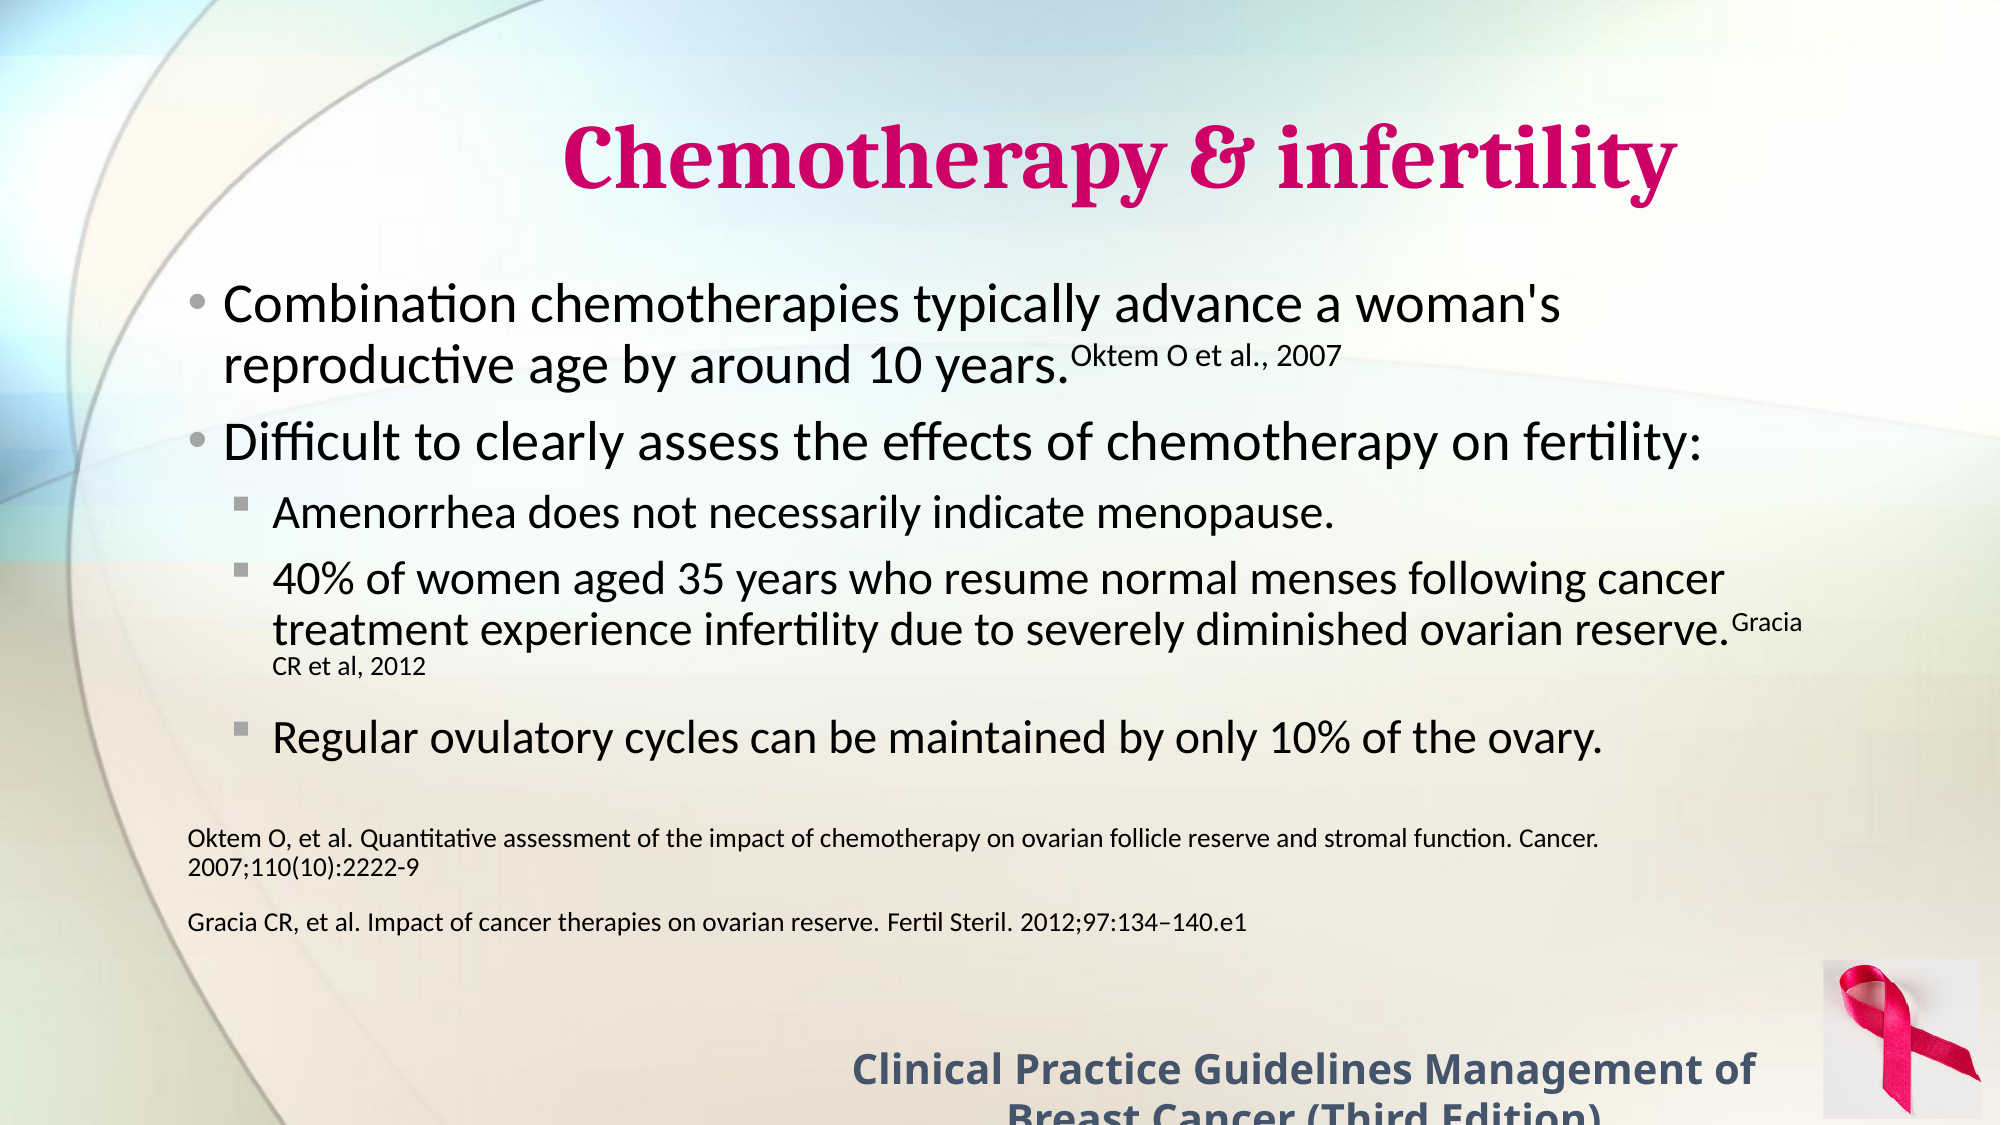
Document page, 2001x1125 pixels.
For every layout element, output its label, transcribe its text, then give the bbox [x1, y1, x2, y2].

list Combination chemotherapies typically advance a woman's reproductive age by around 10 years.Oktem O et al., 2007 Difficult to clearly assess the effects of chemotherapy on fertility: Amenorrhea does not necessarily indicate menopause. 40% of women aged 35 years who resume normal menses following cancer treatment experience infertility due to severely diminished ovarian reserve.Gracia CR et al, 2012 Regular ovulatory cycles can be maintained by only 10% of the ovary. Oktem O, et al. Quantitative assessment of the impact of chemotherapy on ovarian follicle reserve and stromal function. Cancer. 2007;110(10):2222-9 Gracia CR, et al. Impact of cancer therapies on ovarian reserve. Fertil Steril. 2012;97:134–140.e1 [172, 266, 1826, 961]
slide_number 9 [1325, 1042, 1813, 1103]
picture [0, 0, 2001, 1125]
text_box Clinical Practice Guidelines Management of Breast Cancer (Third Edition) [788, 1035, 1820, 1125]
title Chemotherapy & infertility [381, 43, 1863, 261]
